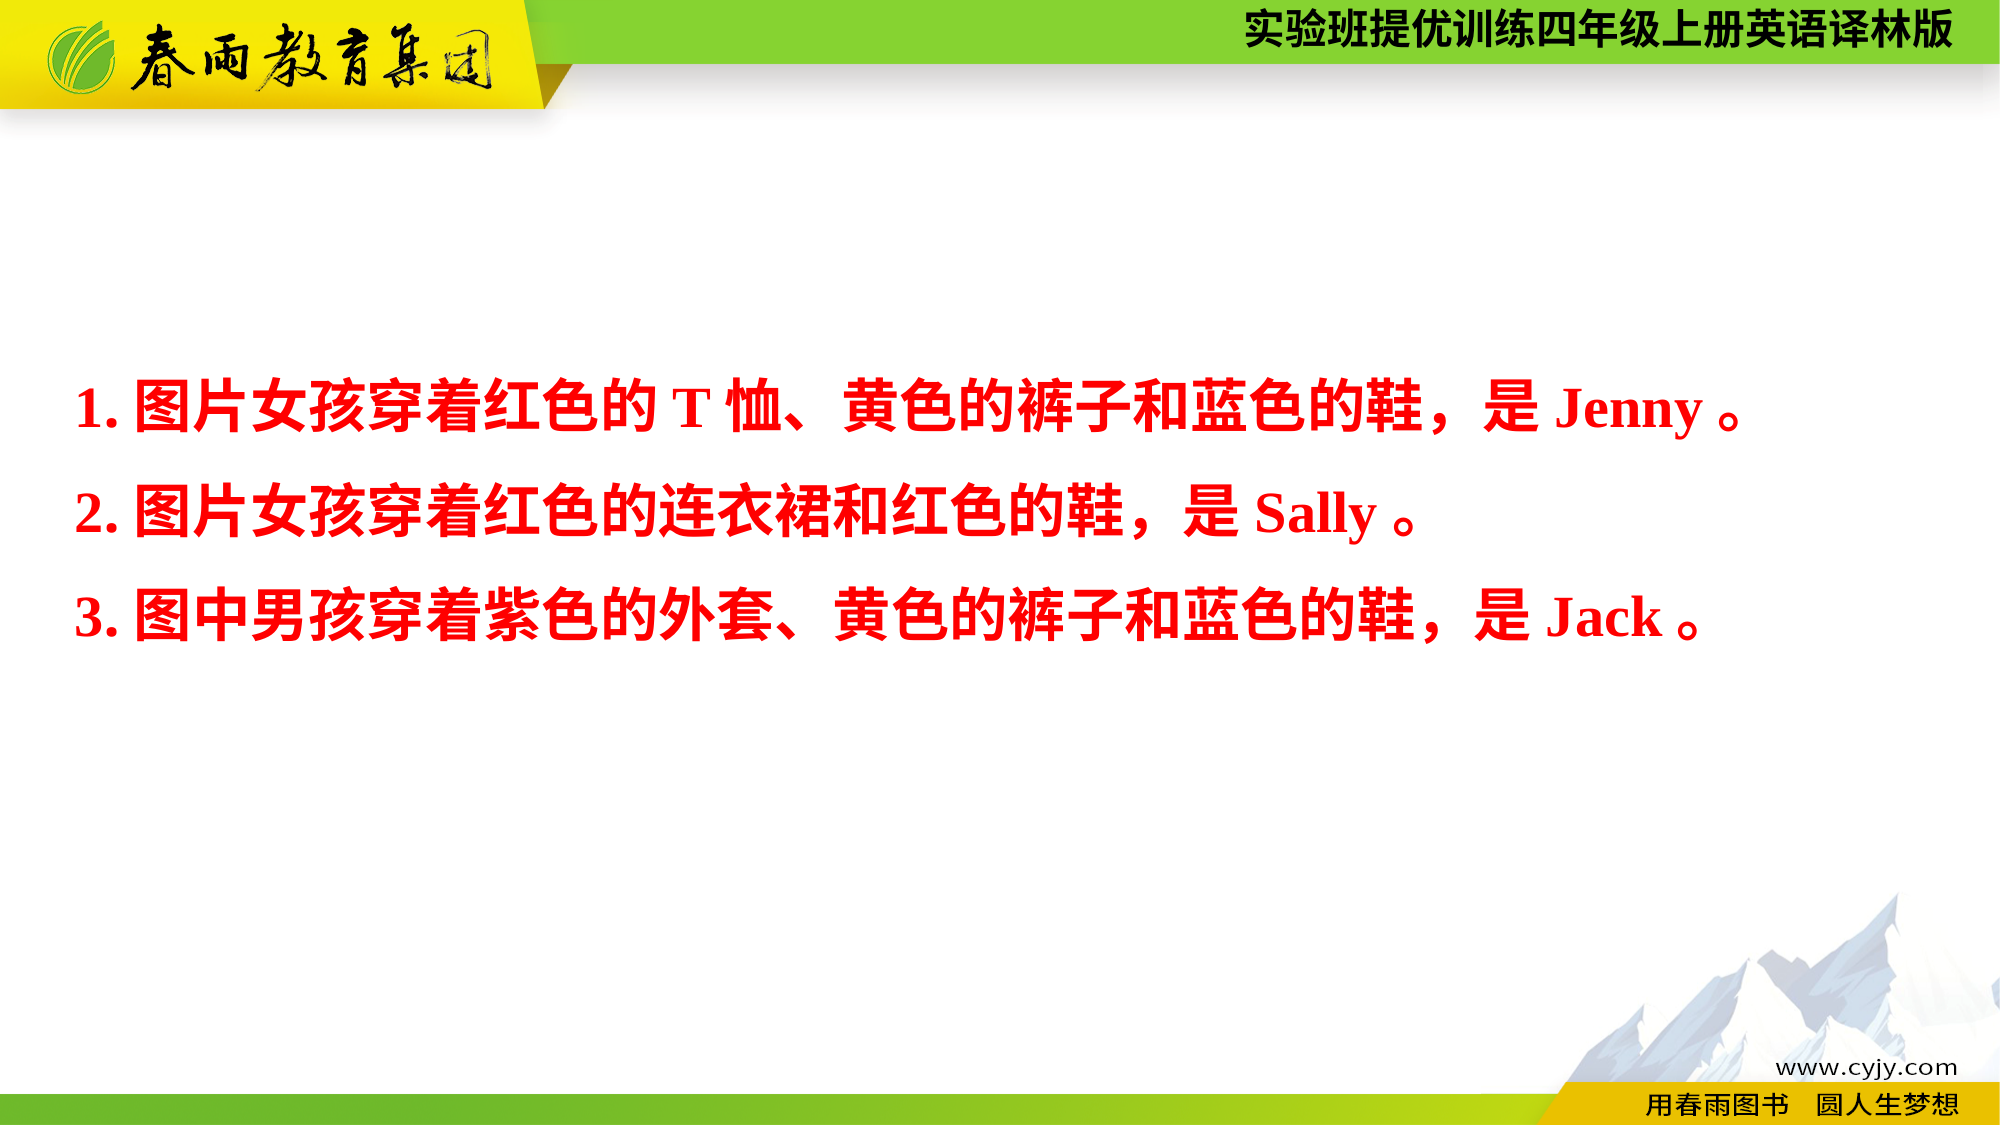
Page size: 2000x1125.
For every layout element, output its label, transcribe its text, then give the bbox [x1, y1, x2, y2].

list 1.图片女孩穿着红色的T恤、黄色的裤子和蓝色的鞋，是Jenny。 2.图片女孩穿着红色的连衣裙和红色的鞋，是Sally。 3.图中男孩穿着紫色的外套、黄色的裤子和蓝色的鞋，是Jack。 [59, 326, 1944, 647]
picture [0, 0, 2000, 1125]
